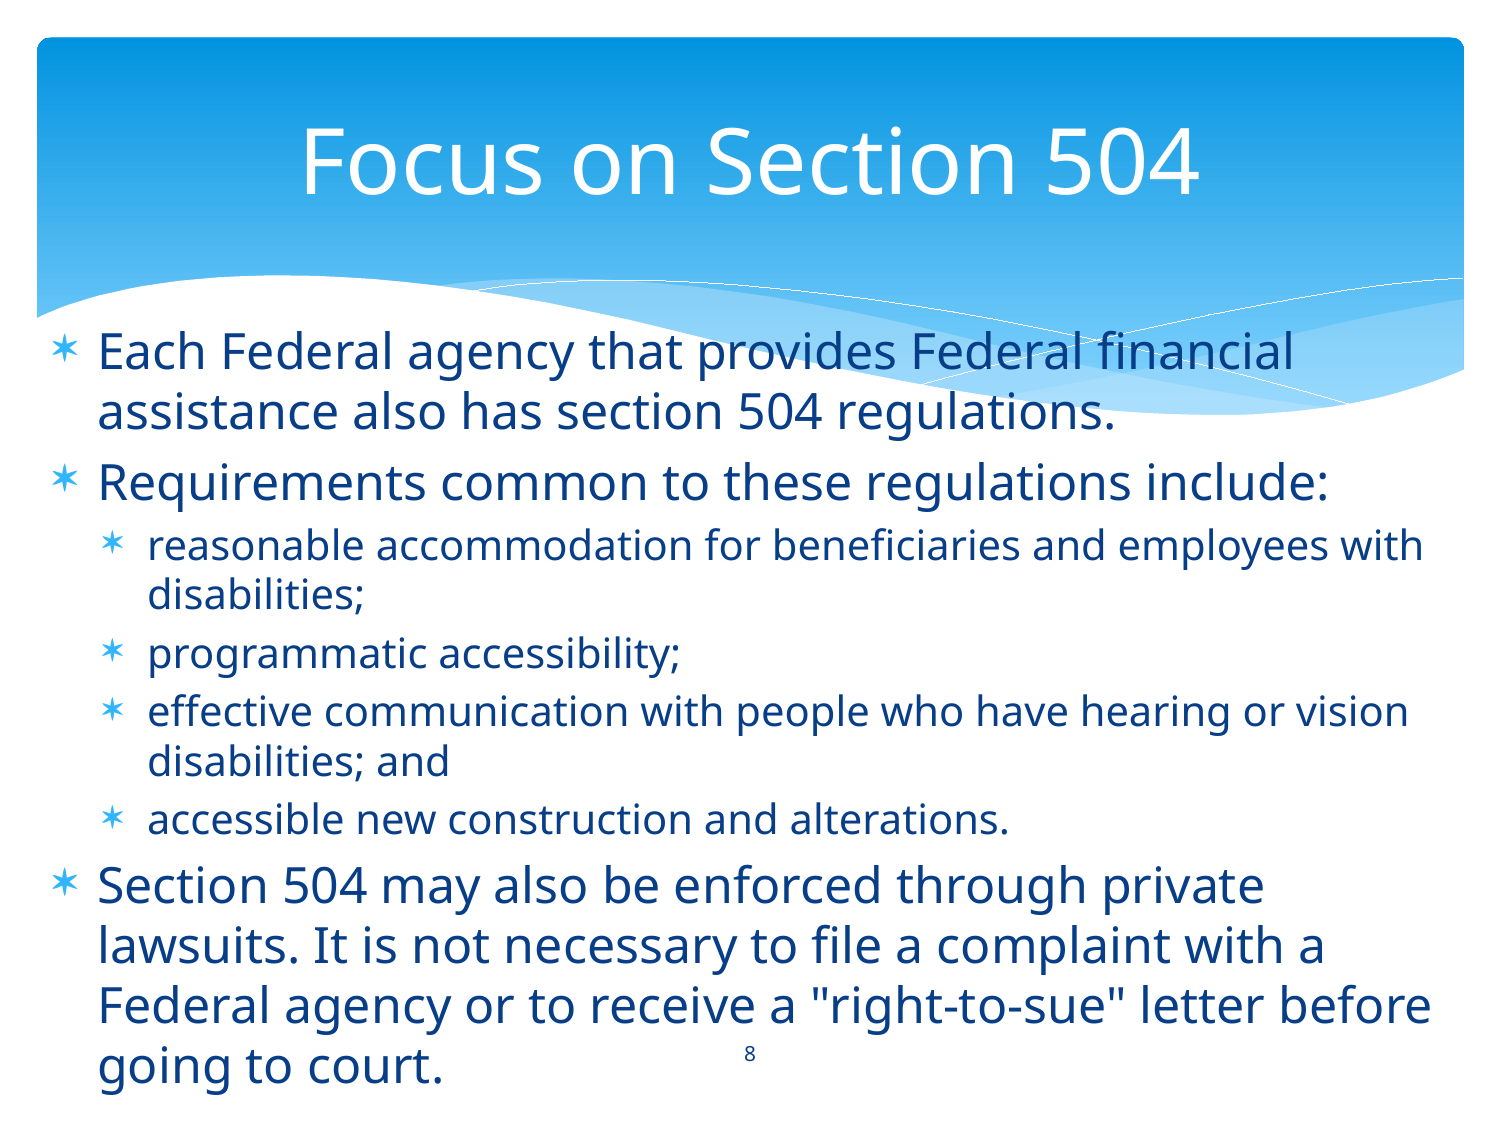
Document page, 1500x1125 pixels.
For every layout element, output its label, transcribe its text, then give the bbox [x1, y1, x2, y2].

title Focus on Section 504 [75, 55, 1425, 261]
slide_number 8 [654, 1025, 846, 1086]
list Each Federal agency that provides Federal financial assistance also has section 504 regulations. Requirements common to these regulations include: reasonable accommodation for beneficiaries and employees with disabilities; programmatic accessibility; effective communication with people who have hearing or vision disabilities; and accessible new construction and alterations. Section 504 may also be enforced through private lawsuits. It is not necessary to file a complaint with a Federal agency or to receive a "right-to-sue" letter before going to court. [37, 312, 1463, 1038]
